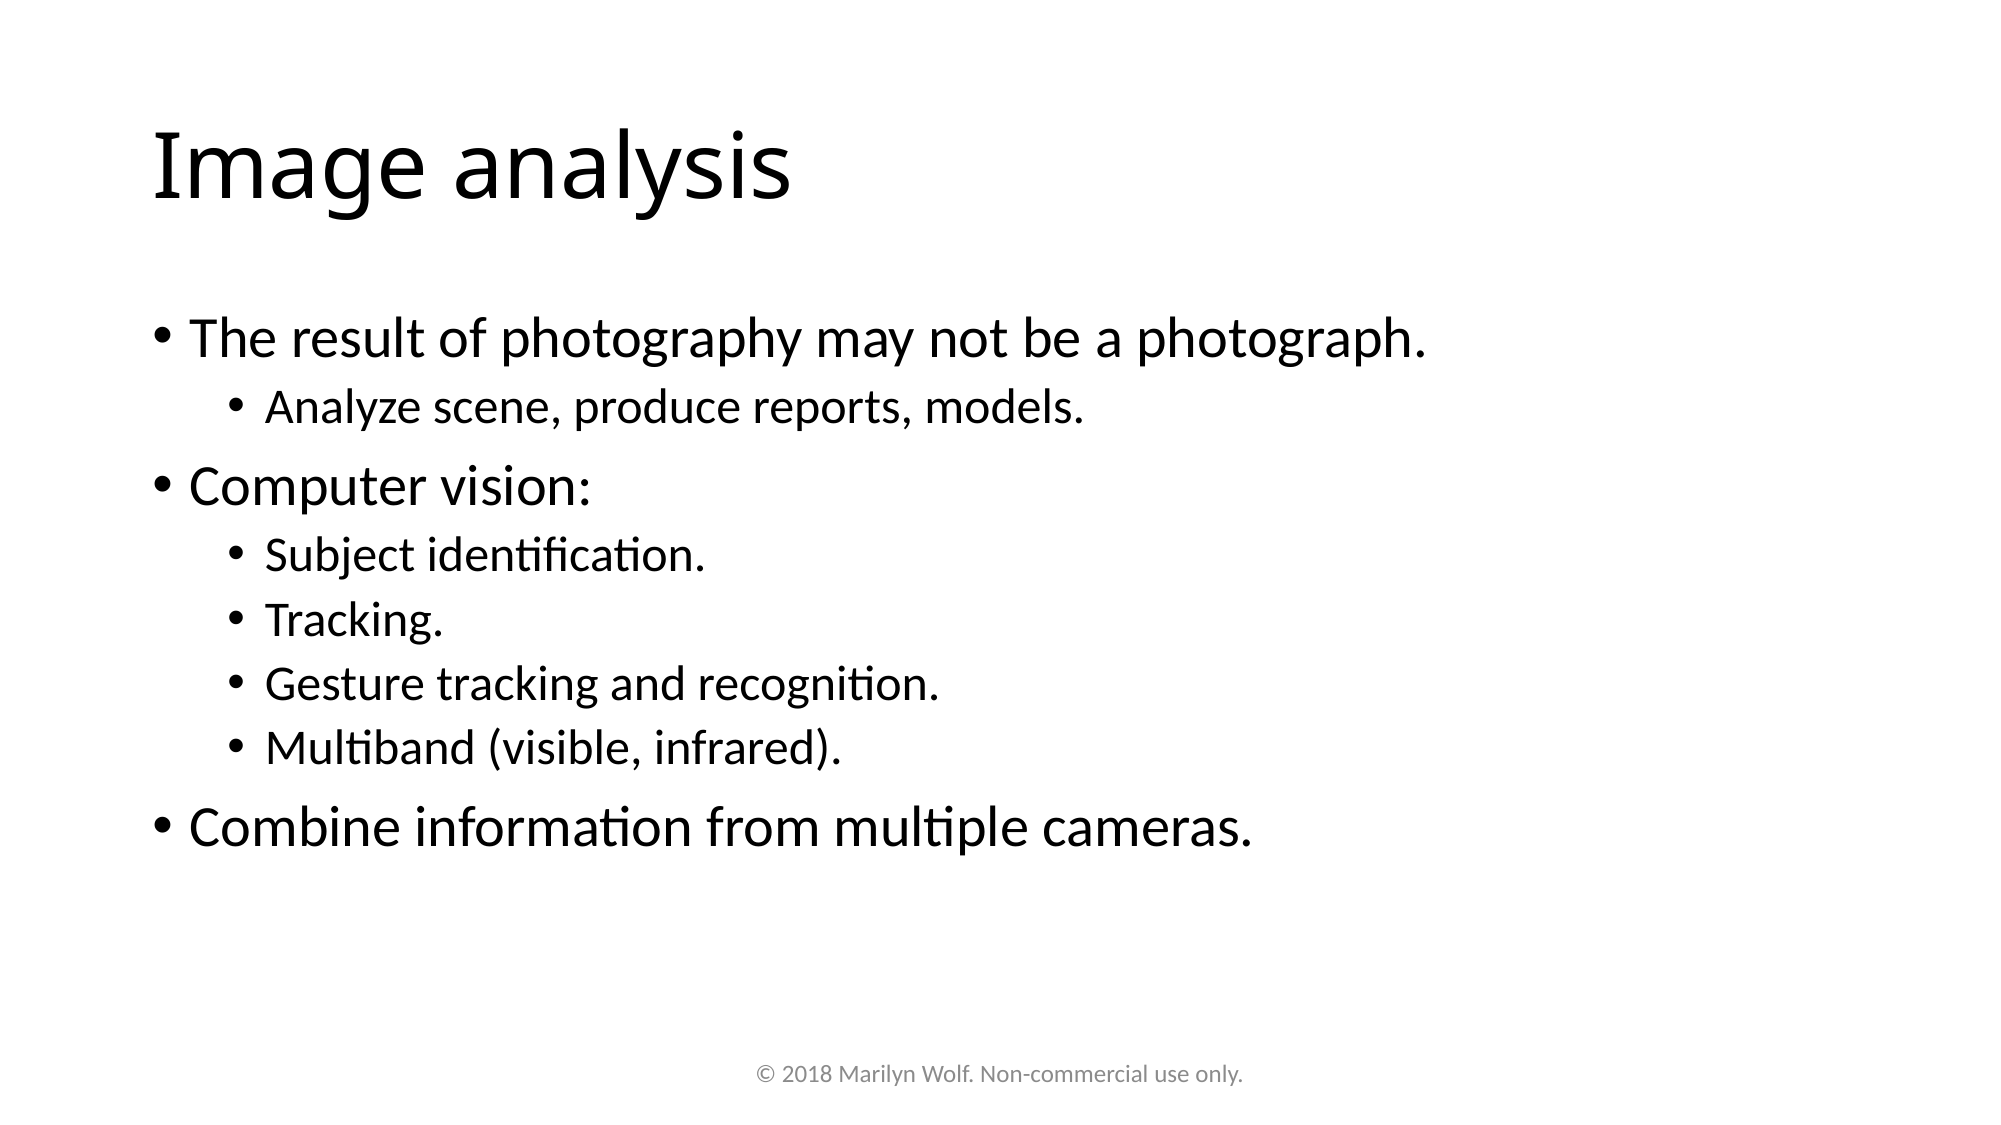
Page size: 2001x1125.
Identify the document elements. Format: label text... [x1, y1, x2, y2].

title Image analysis [137, 59, 1863, 278]
footer © 2018 Marilyn Wolf. Non-commercial use only. [662, 1042, 1338, 1103]
list The result of photography may not be a photograph. Analyze scene, produce reports, models. Computer vision: Subject identification. Tracking. Gesture tracking and recognition. Multiband (visible, infrared). Combine information from multiple cameras. [137, 299, 1863, 1014]
